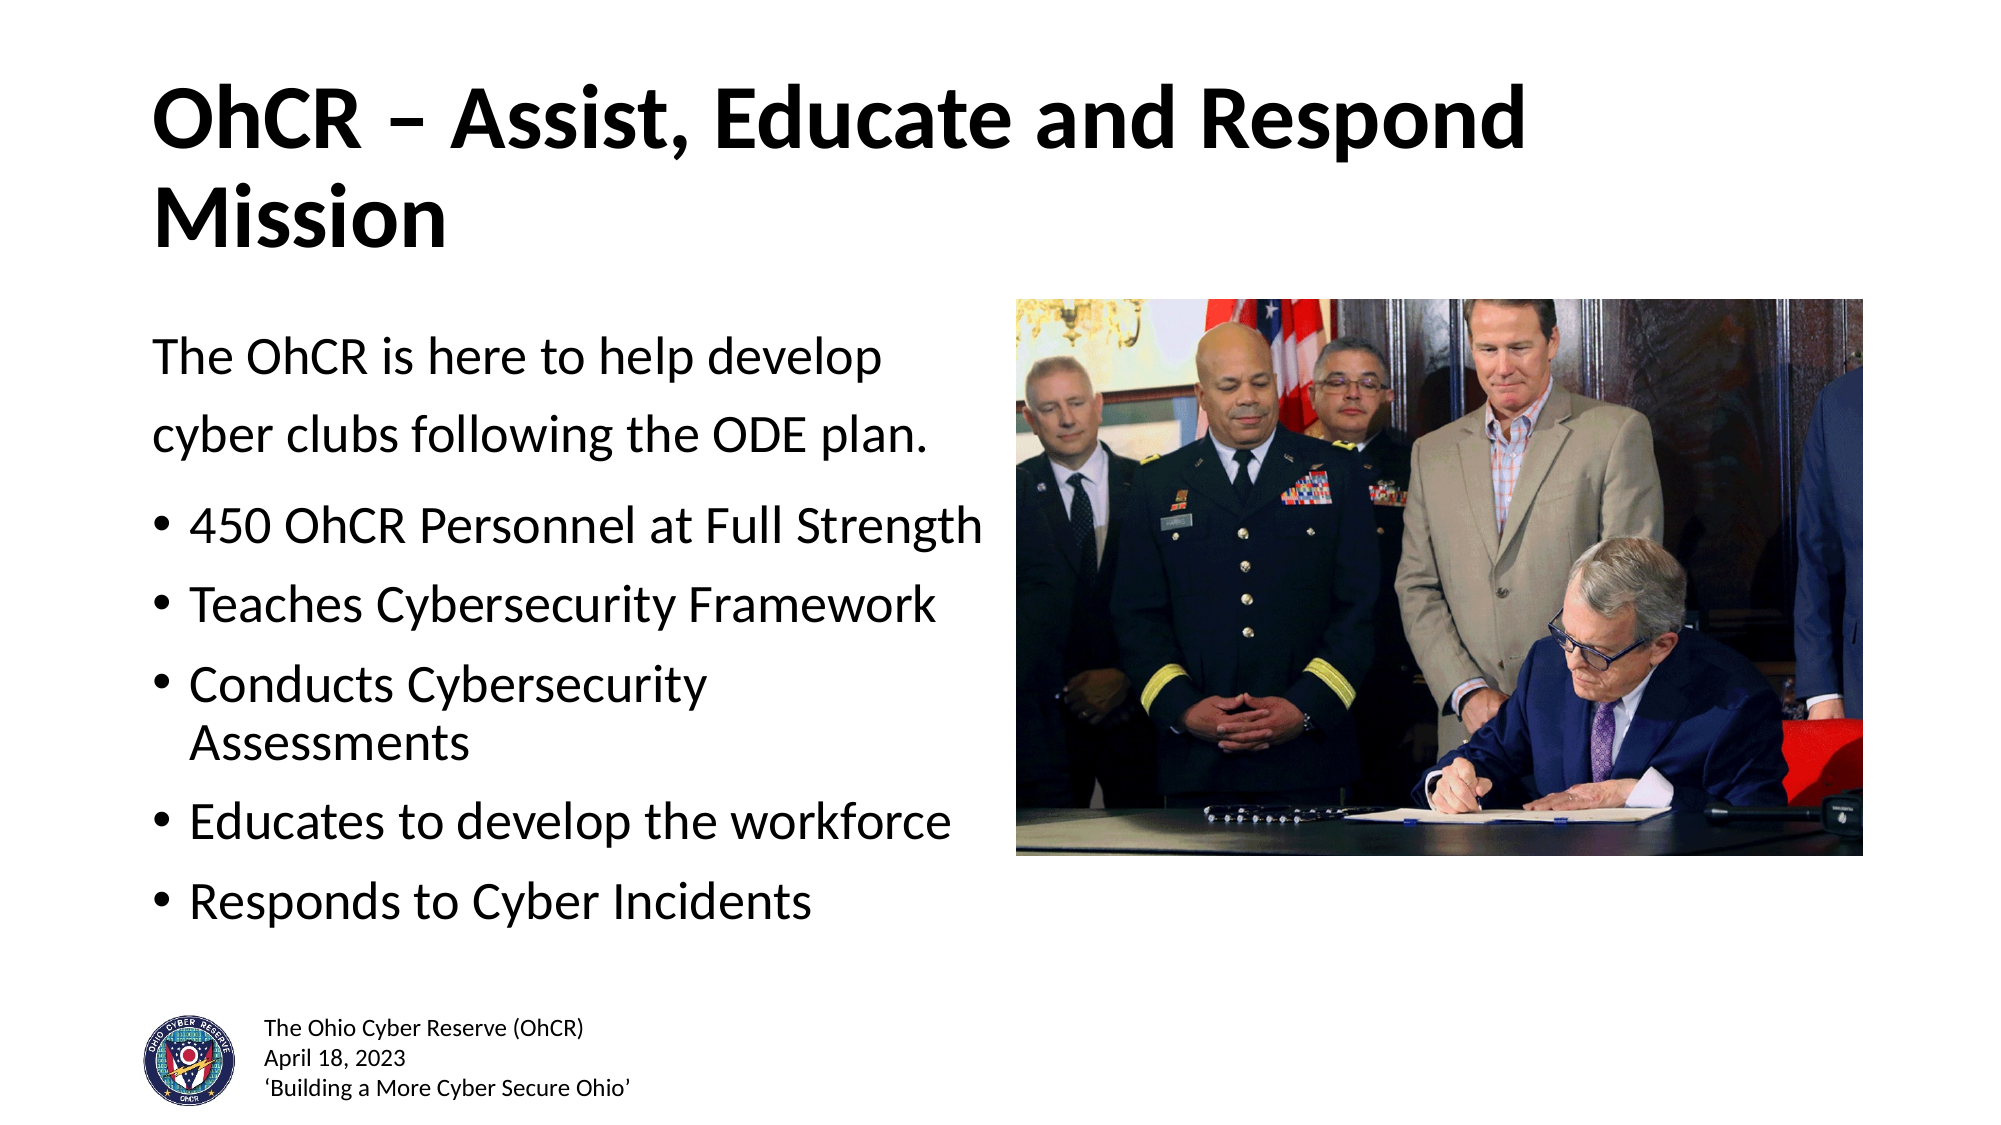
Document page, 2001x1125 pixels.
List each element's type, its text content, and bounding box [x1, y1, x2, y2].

picture [1016, 299, 1863, 856]
picture [140, 1013, 238, 1108]
title OhCR – Assist, Educate and Respond Mission [137, 59, 1863, 278]
list The OhCR is here to help develop cyber clubs following the ODE plan. 450 OhCR Personnel at Full Strength Teaches Cybersecurity Framework Conducts Cybersecurity Assessments Educates to develop the workforce Responds to Cyber Incidents [137, 299, 1017, 983]
text_box The Ohio Cyber Reserve (OhCR) April 18, 2023 ‘Building a More Cyber Secure Ohio’ [249, 1004, 647, 1109]
